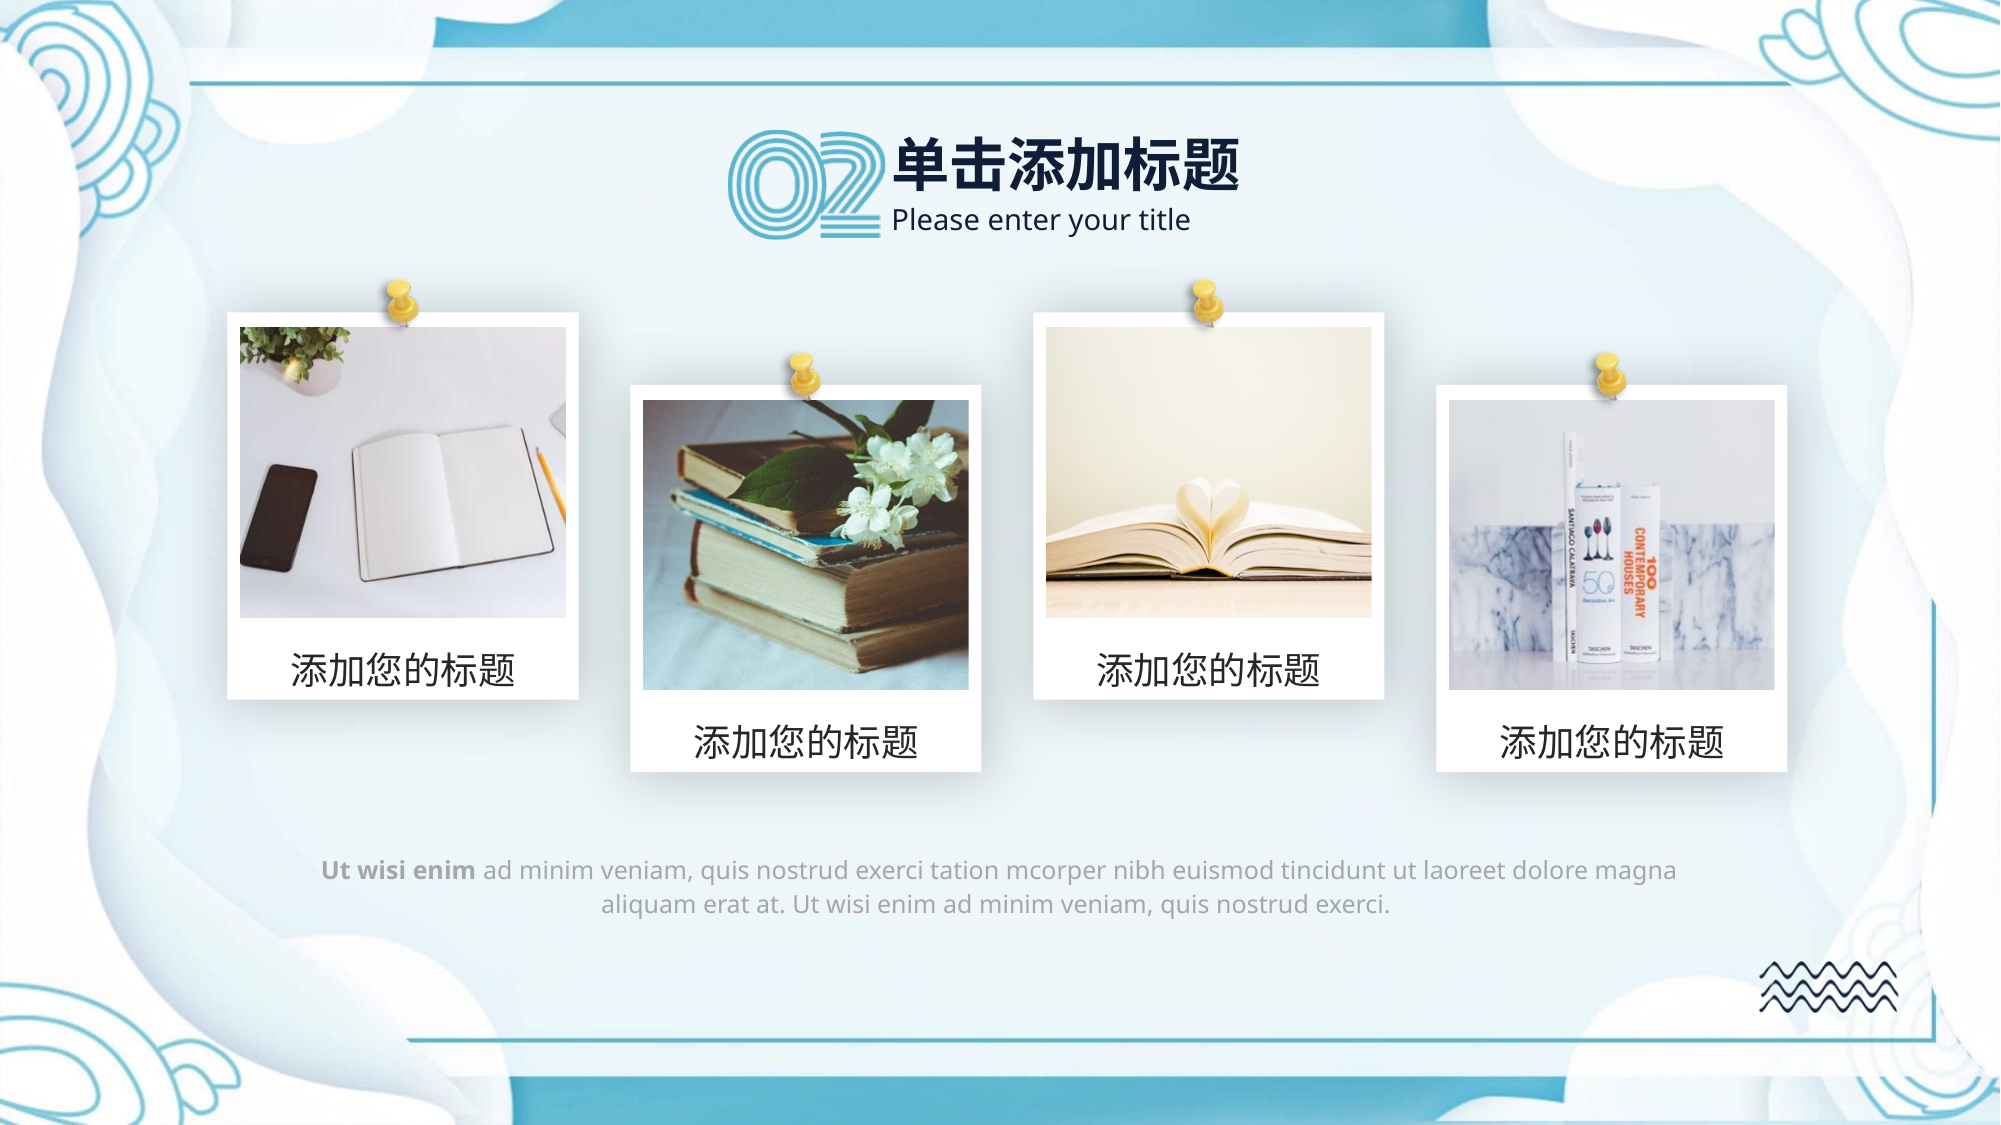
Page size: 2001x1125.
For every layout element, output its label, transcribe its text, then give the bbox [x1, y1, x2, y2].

text_box 添加您的标题 [1454, 698, 1770, 772]
text_box [1436, 384, 1788, 773]
text_box [642, 399, 970, 691]
text_box [239, 327, 567, 619]
text_box [1448, 399, 1776, 691]
text_box [227, 312, 579, 700]
text_box [630, 384, 982, 773]
text_box 添加您的标题 [245, 626, 561, 700]
text_box [1045, 327, 1373, 619]
text_box Ut wisi enim ad minim veniam, quis nostrud exerci tation mcorper nibh euismod tincidunt ut laoreet dolore magna aliquam erat at. Ut wisi enim ad minim veniam, quis nostrud exerci. [293, 842, 1707, 926]
text_box 添加您的标题 [648, 698, 964, 772]
text_box 添加您的标题 [1051, 626, 1367, 700]
text_box [1033, 312, 1385, 700]
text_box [727, 120, 1259, 245]
picture [0, 0, 2000, 1125]
